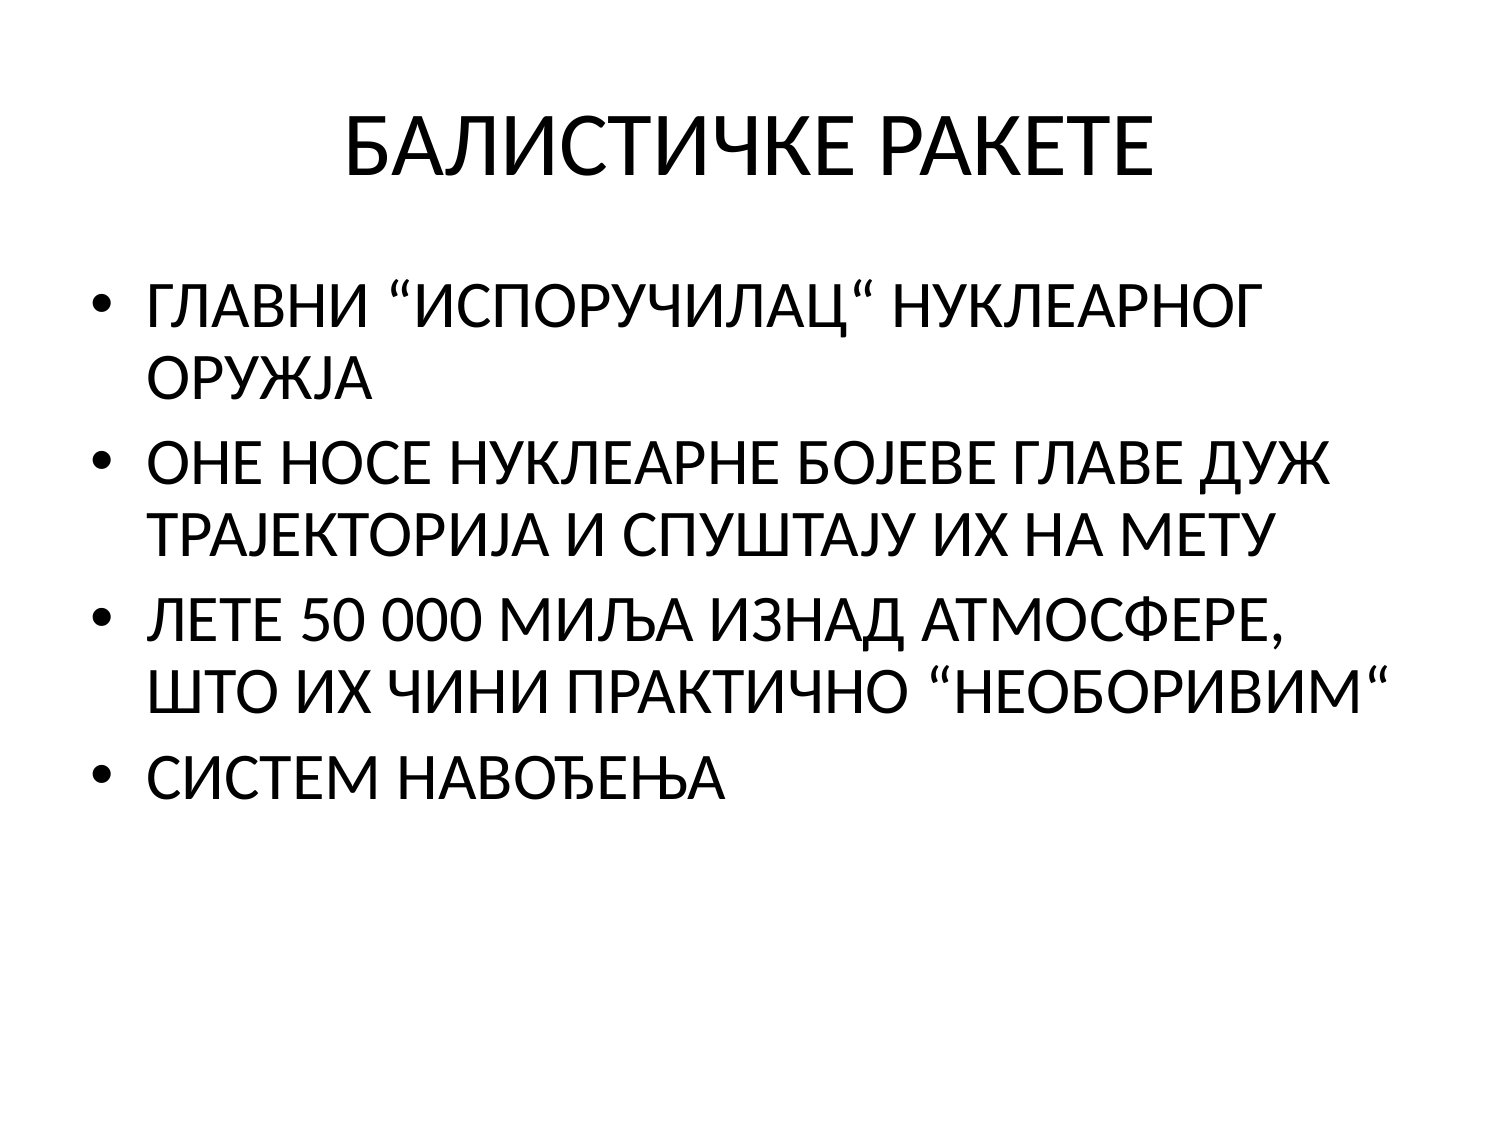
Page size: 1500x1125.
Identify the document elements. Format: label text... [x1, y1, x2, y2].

list ГЛАВНИ “ИСПОРУЧИЛАЦ“ НУКЛЕАРНОГ ОРУЖЈА ОНЕ НОСЕ НУКЛЕАРНЕ БОЈЕВЕ ГЛАВЕ ДУЖ ТРАЈЕКТОРИЈА И СПУШТАЈУ ИХ НА МЕТУ ЛЕТЕ 50 000 МИЉА ИЗНАД АТМОСФЕРЕ, ШТО ИХ ЧИНИ ПРАКТИЧНО “НЕОБОРИВИМ“ СИСТЕМ НАВОЂЕЊА [75, 262, 1425, 1005]
title БАЛИСТИЧКЕ РАКЕТЕ [75, 45, 1425, 233]
